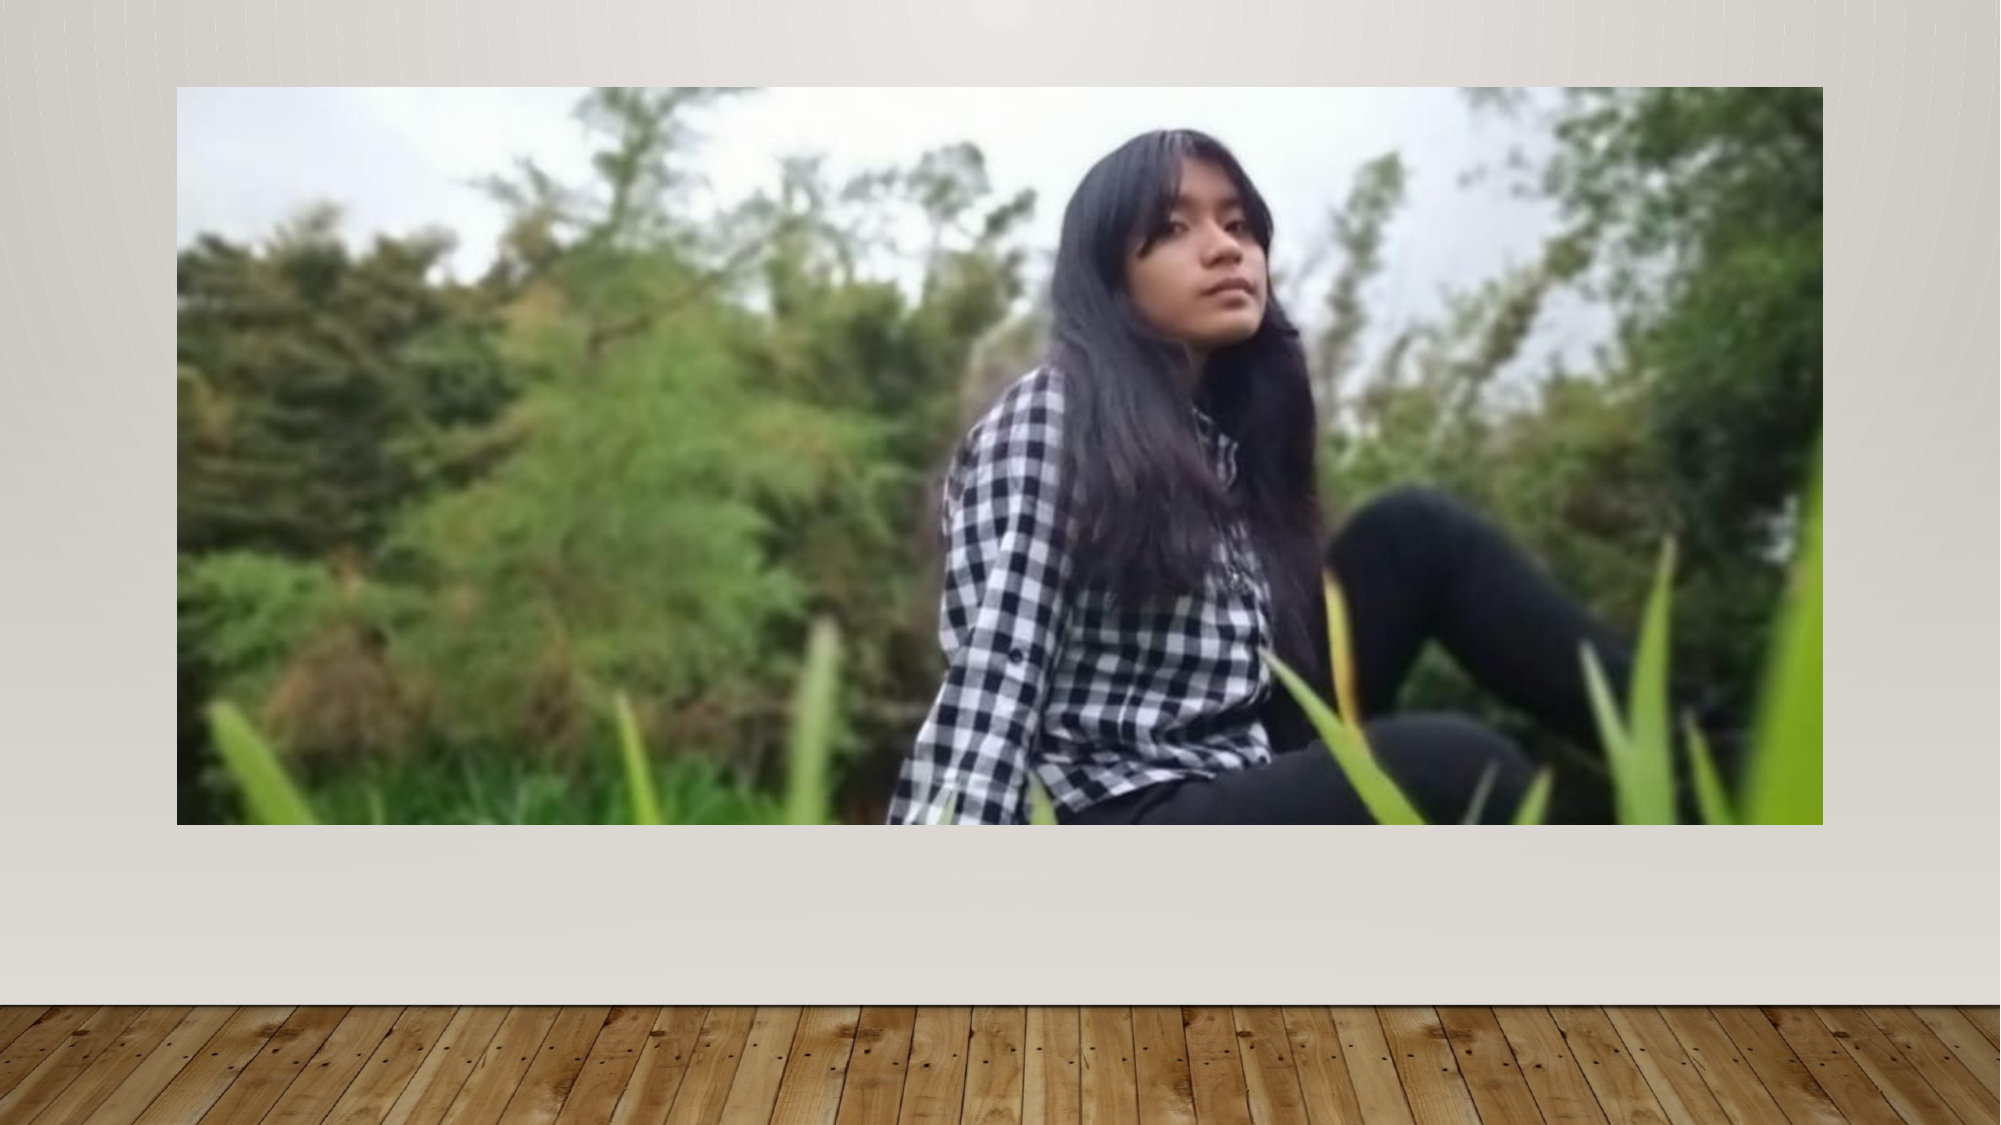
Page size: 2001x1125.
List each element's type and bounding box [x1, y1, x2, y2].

picture [0, 1005, 2000, 1125]
picture [177, 86, 1823, 826]
